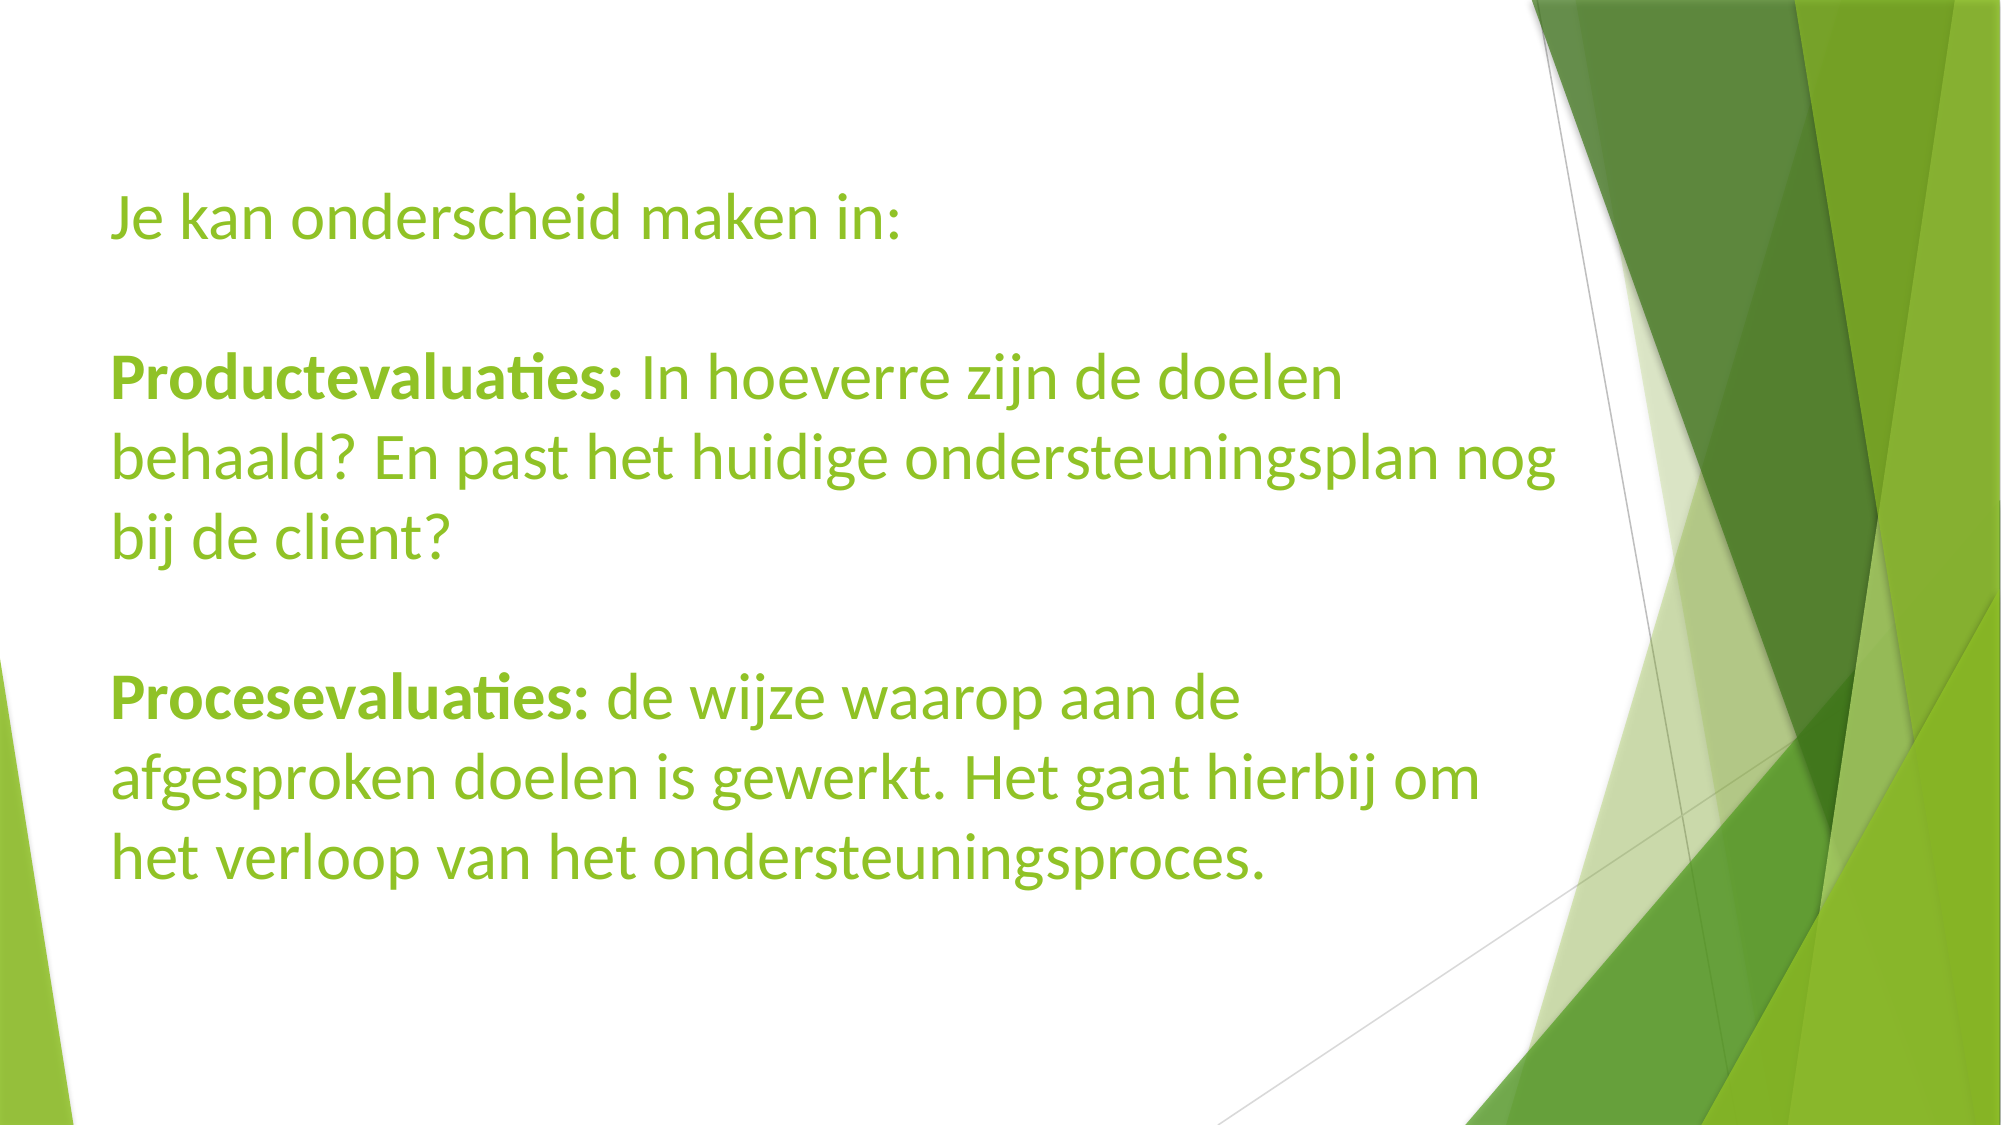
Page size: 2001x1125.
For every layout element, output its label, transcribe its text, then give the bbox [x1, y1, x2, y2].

text_box Je kan onderscheid maken in: Productevaluaties: In hoeverre zijn de doelen behaald? En past het huidige ondersteuningsplan nog bij de client? Procesevaluaties: de wijze waarop aan de afgesproken doelen is gewerkt. Het gaat hierbij om het verloop van het ondersteuningsproces. [95, 85, 1586, 1125]
